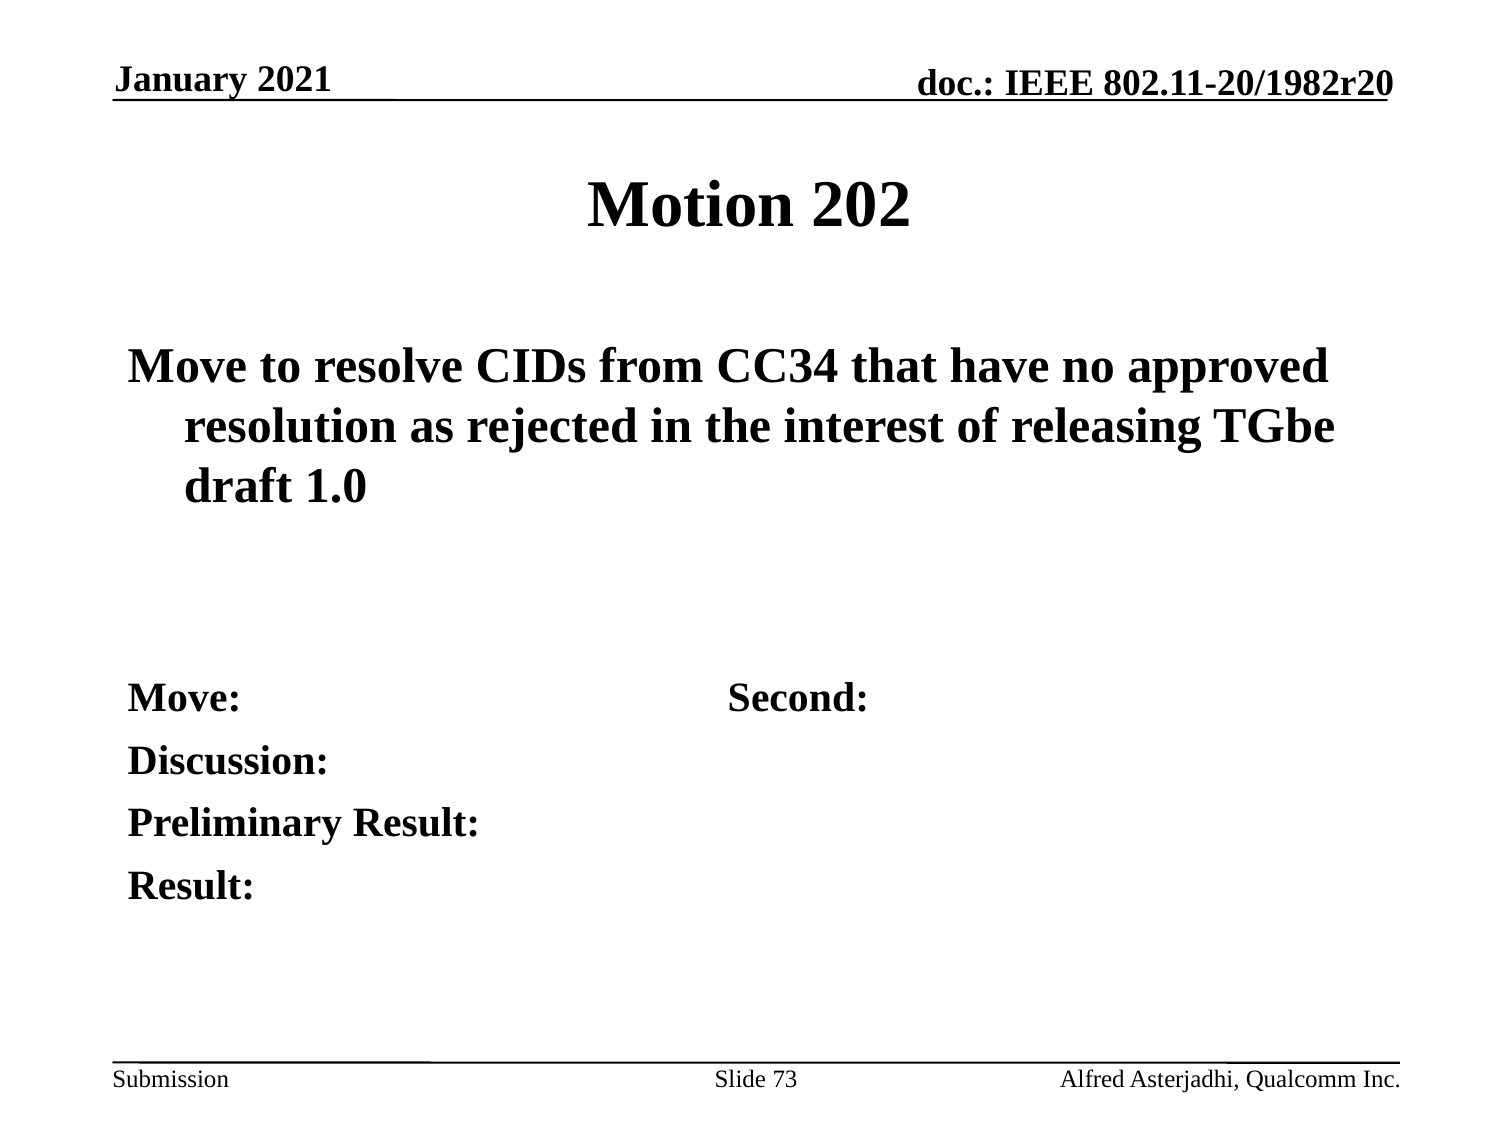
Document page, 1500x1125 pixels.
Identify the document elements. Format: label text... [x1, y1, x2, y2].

footer Alfred Asterjadhi, Qualcomm Inc. [878, 1061, 1402, 1093]
slide_number Slide 73 [712, 1061, 800, 1123]
list Move to resolve CIDs from CC34 that have no approved resolution as rejected in the interest of releasing TGbe draft 1.0 Move: Second: Discussion: Preliminary Result: Result: [112, 324, 1388, 1000]
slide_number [114, 54, 423, 100]
title Motion 202 [112, 112, 1388, 288]
